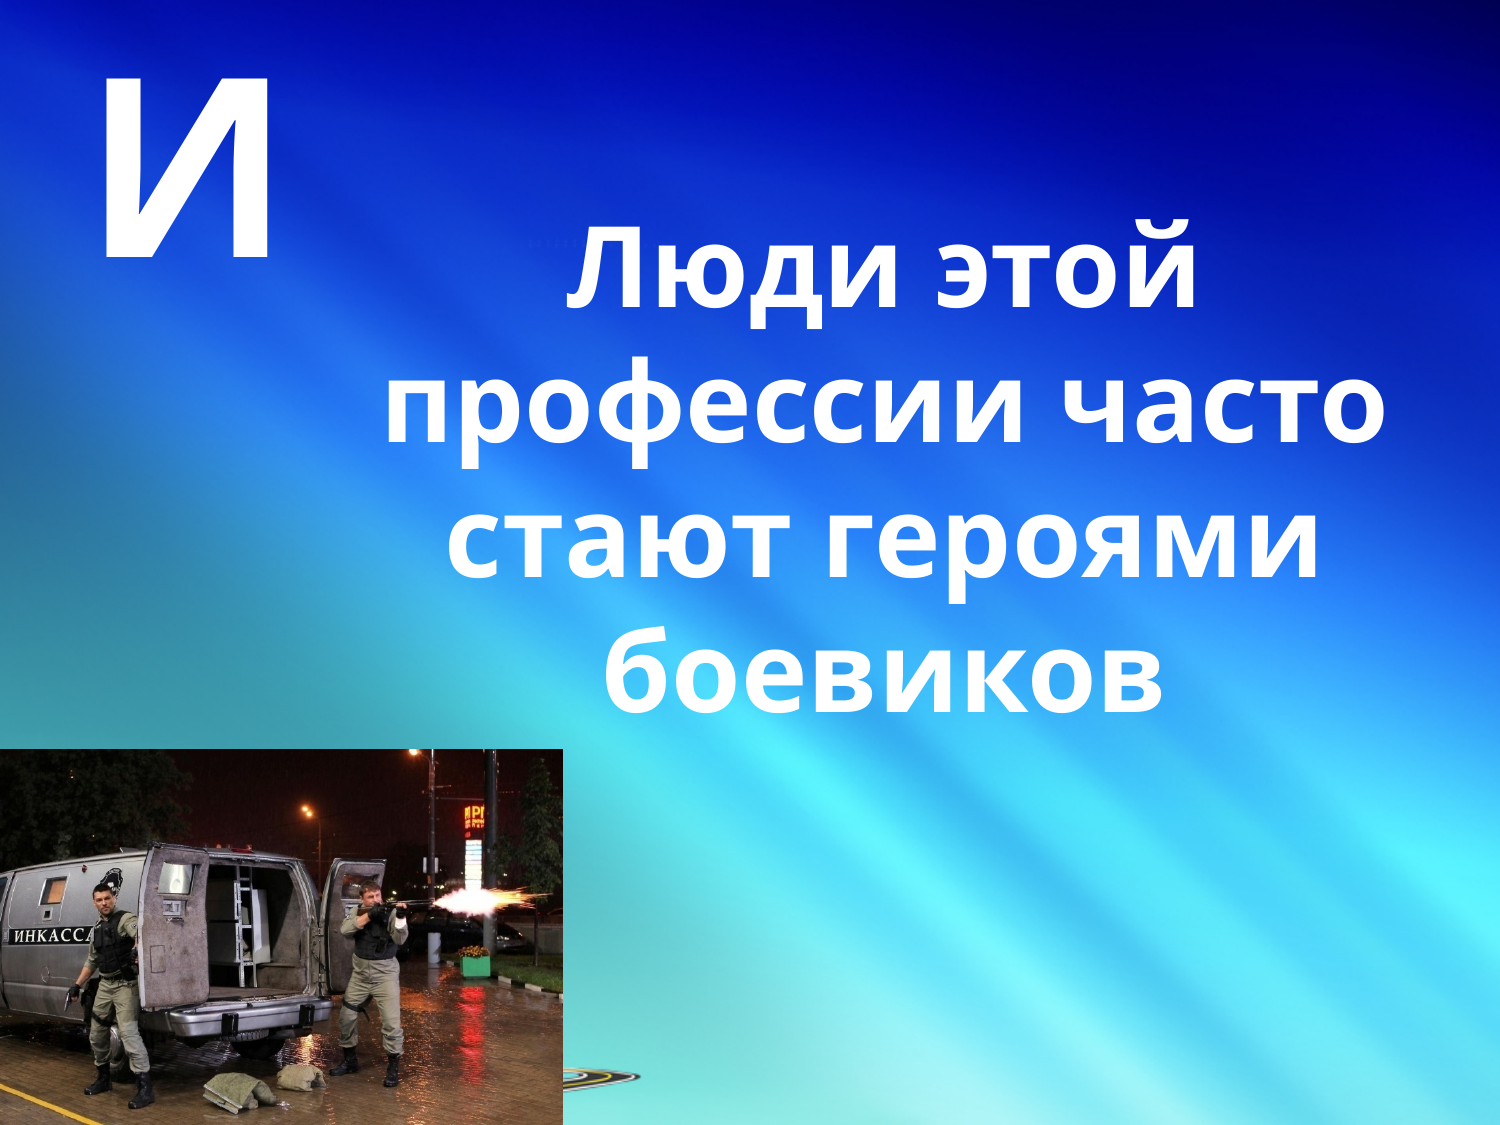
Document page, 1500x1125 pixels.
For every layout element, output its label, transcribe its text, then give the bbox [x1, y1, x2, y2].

text_box Люди этой профессии часто стают героями боевиков [363, 187, 1407, 743]
text_box И [58, 0, 317, 315]
picture [0, 0, 1500, 1125]
